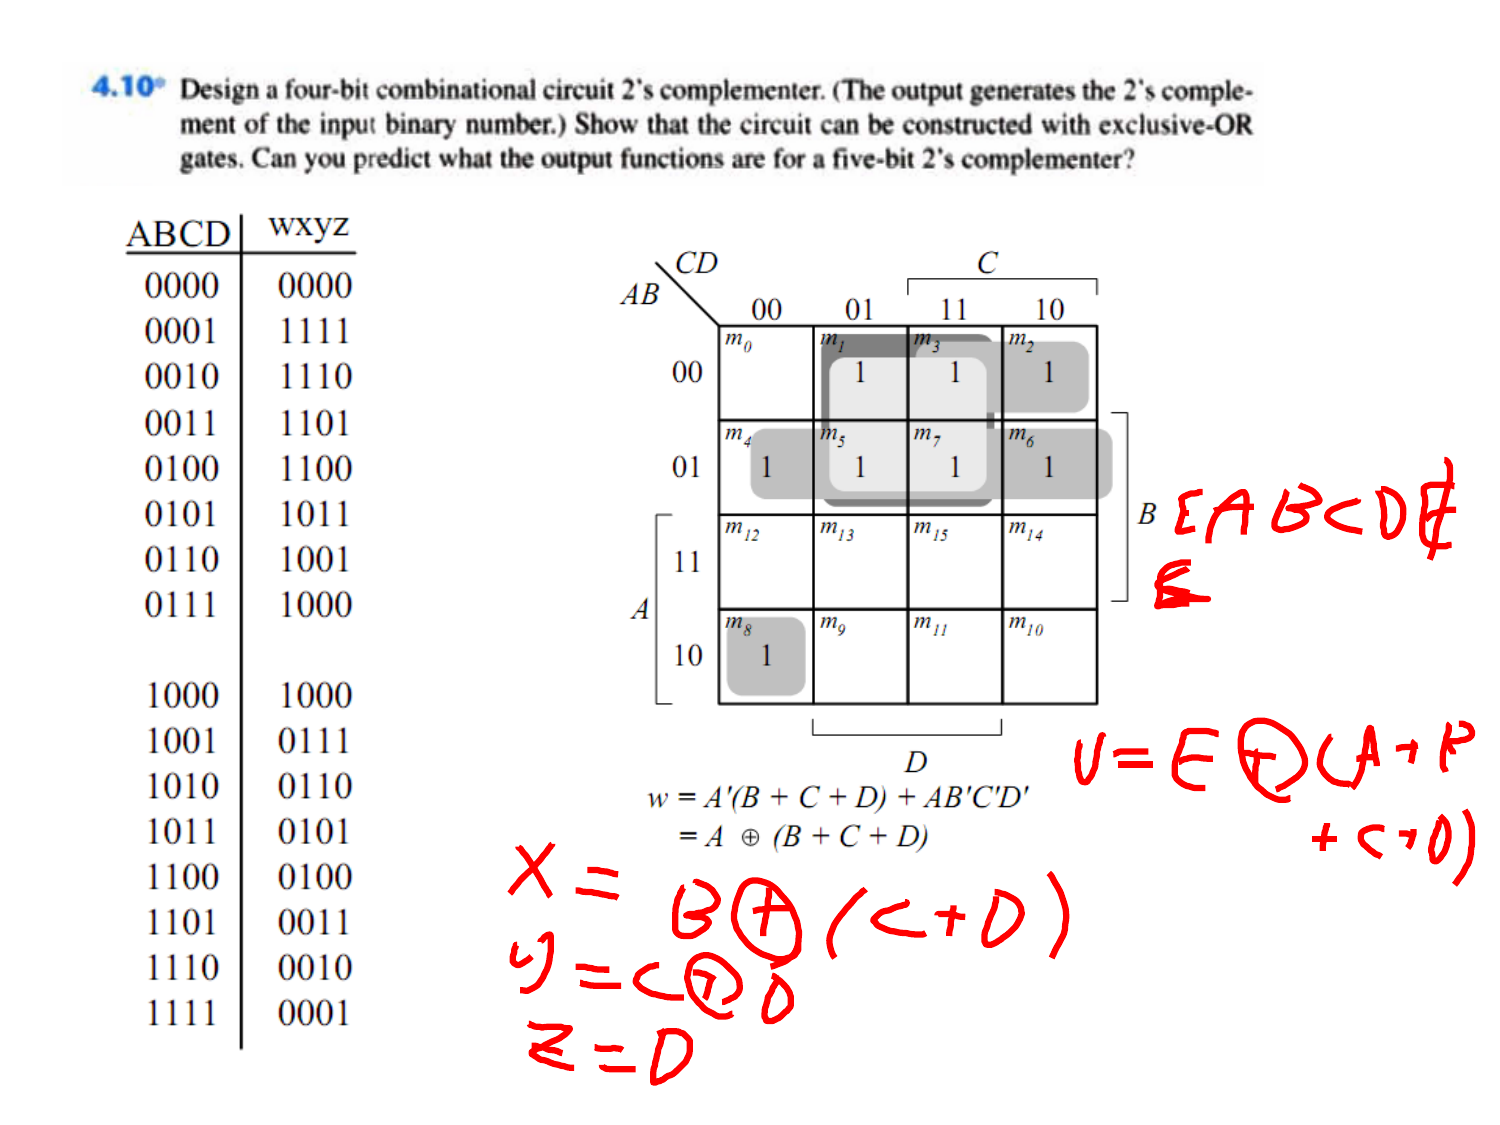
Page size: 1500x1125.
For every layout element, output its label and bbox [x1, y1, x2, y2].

text_box [509, 459, 1473, 1083]
picture [62, 62, 1265, 1063]
picture [612, 212, 1165, 459]
